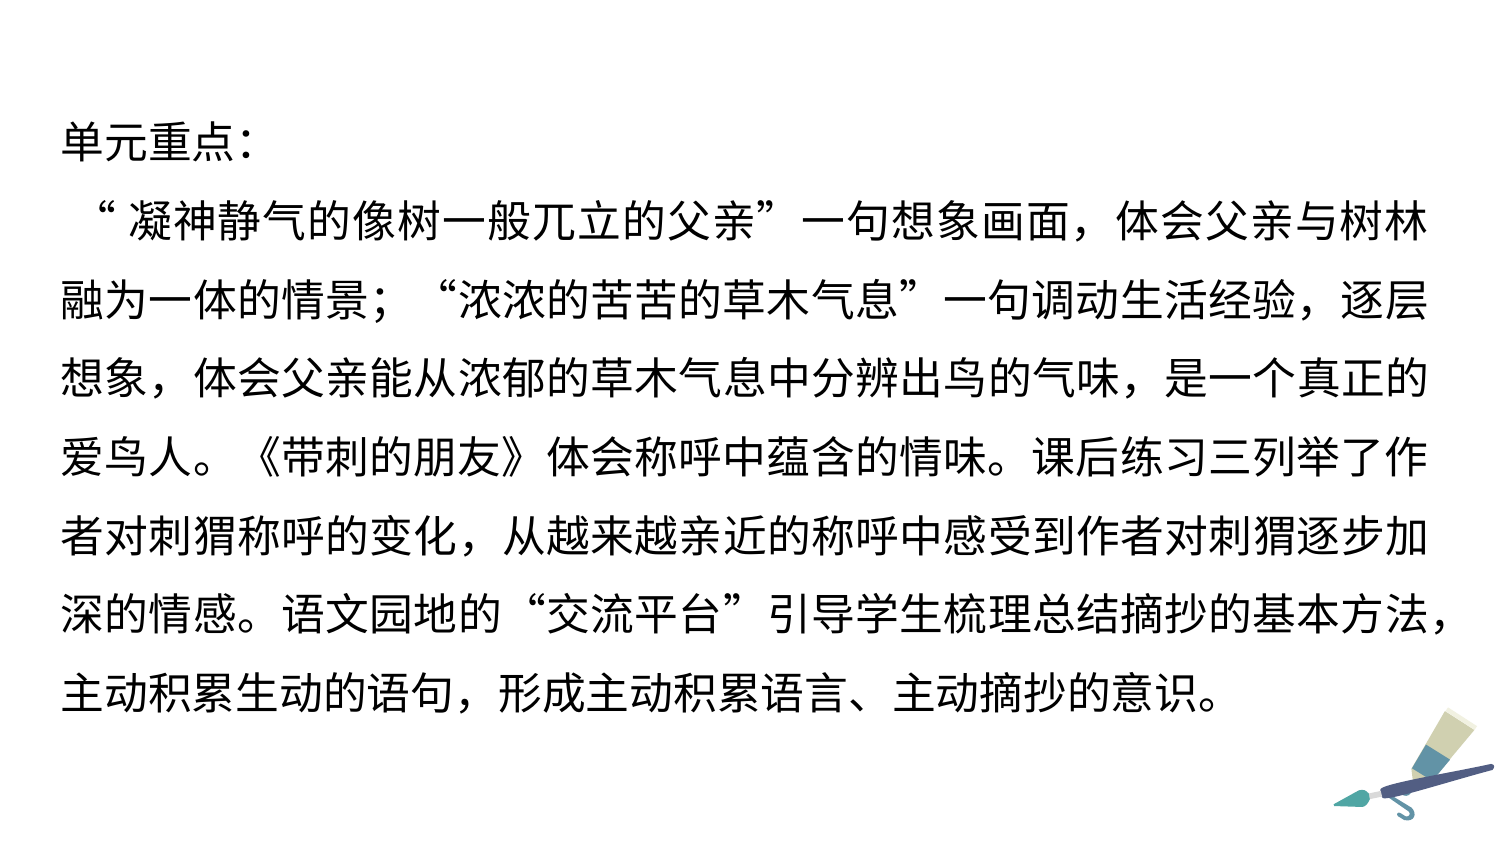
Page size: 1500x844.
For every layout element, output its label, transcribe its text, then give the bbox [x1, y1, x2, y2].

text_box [1358, 708, 1481, 844]
text_box 单元重点： “凝神静气的像树一般兀立的父亲”一句想象画面，体会父亲与树林融为一体的情景；“浓浓的苦苦的草木气息”一句调动生活经验，逐层想象，体会父亲能从浓郁的草木气息中分辨出鸟的气味，是一个真正的爱鸟人。《带刺的朋友》体会称呼中蕴含的情味。课后练习三列举了作者对刺猬称呼的变化，从越来越亲近的称呼中感受到作者对刺猬逐步加深的情感。语文园地的“交流平台”引导学生梳理总结摘抄的基本方法，主动积累生动的语句，形成主动积累语言、主动摘抄的意识。 [0, 81, 1444, 726]
